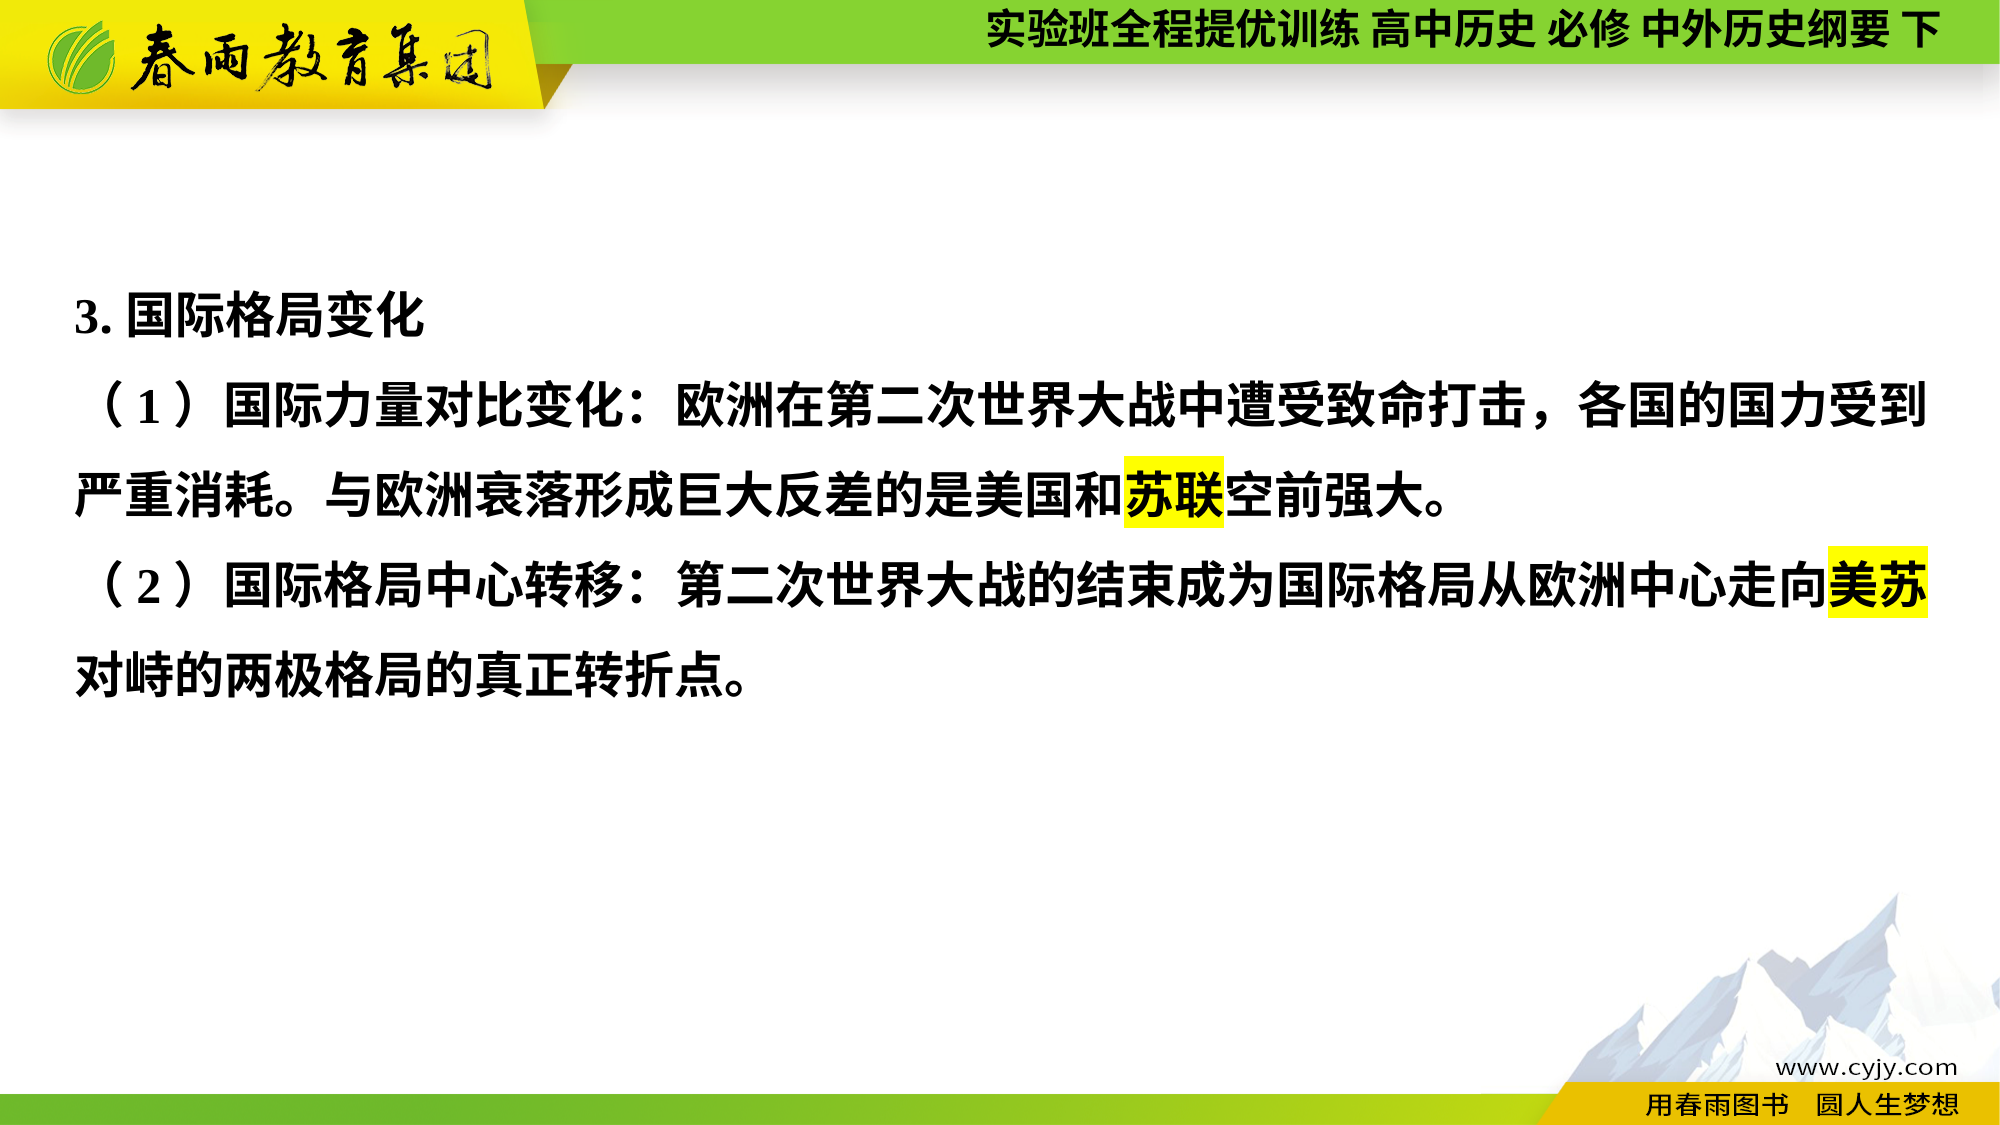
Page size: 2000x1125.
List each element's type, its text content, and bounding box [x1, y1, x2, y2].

list 3.国际格局变化 （1）国际力量对比变化：欧洲在第二次世界大战中遭受致命打击，各国的国力受到严重消耗。与欧洲衰落形成巨大反差的是美国和苏联空前强大。 （2）国际格局中心转移：第二次世界大战的结束成为国际格局从欧洲中心走向美苏对峙的两极格局的真正转折点。 [59, 246, 1944, 705]
picture [0, 0, 2000, 1125]
